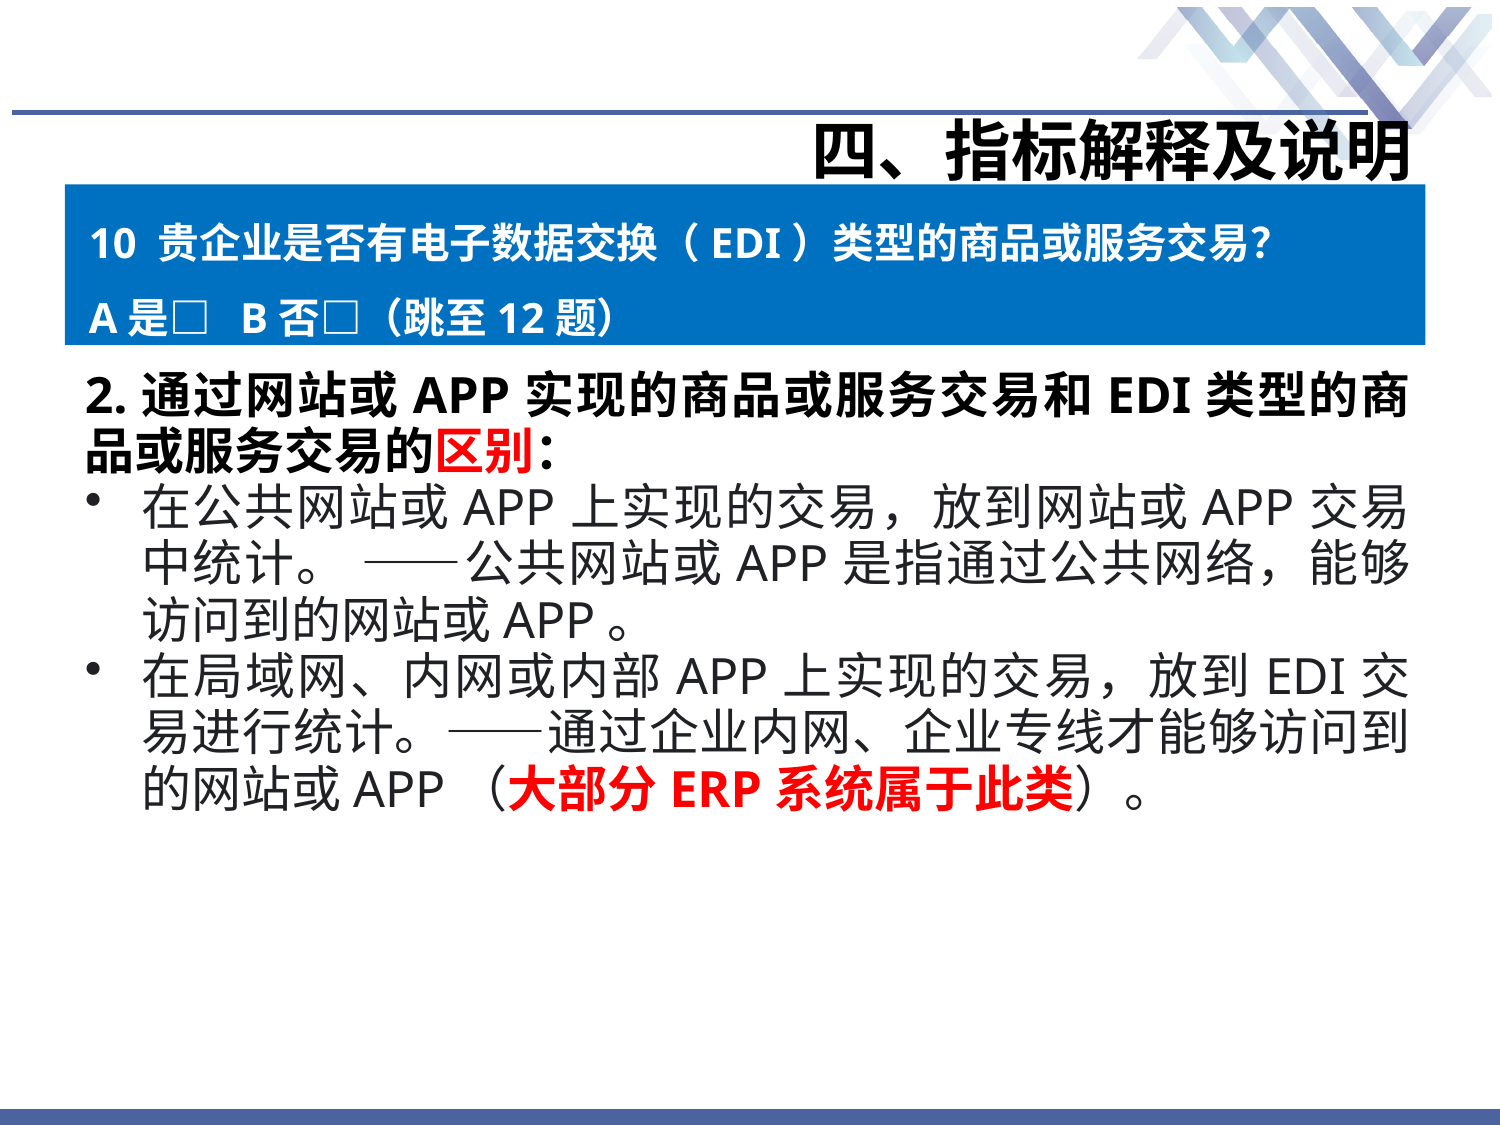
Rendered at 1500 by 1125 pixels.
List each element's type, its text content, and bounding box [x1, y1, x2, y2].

title 四、指标解释及说明 [76, 101, 1427, 184]
list 2.通过网站或APP实现的商品或服务交易和EDI类型的商品或服务交易的区别： 在公共网站或APP上实现的交易，放到网站或APP交易中统计。 ——公共网站或APP是指通过公共网络，能够访问到的网站或APP。 在局域网、内网或内部APP上实现的交易，放到EDI交易进行统计。——通过企业内网、企业专线才能够访问到的网站或APP（大部分ERP系统属于此类）。 [70, 359, 1426, 1099]
picture [1056, 7, 1492, 160]
text_box 10 贵企业是否有电子数据交换（EDI）类型的商品或服务交易？ A是□ B否□（跳至12题） [64, 184, 1426, 345]
